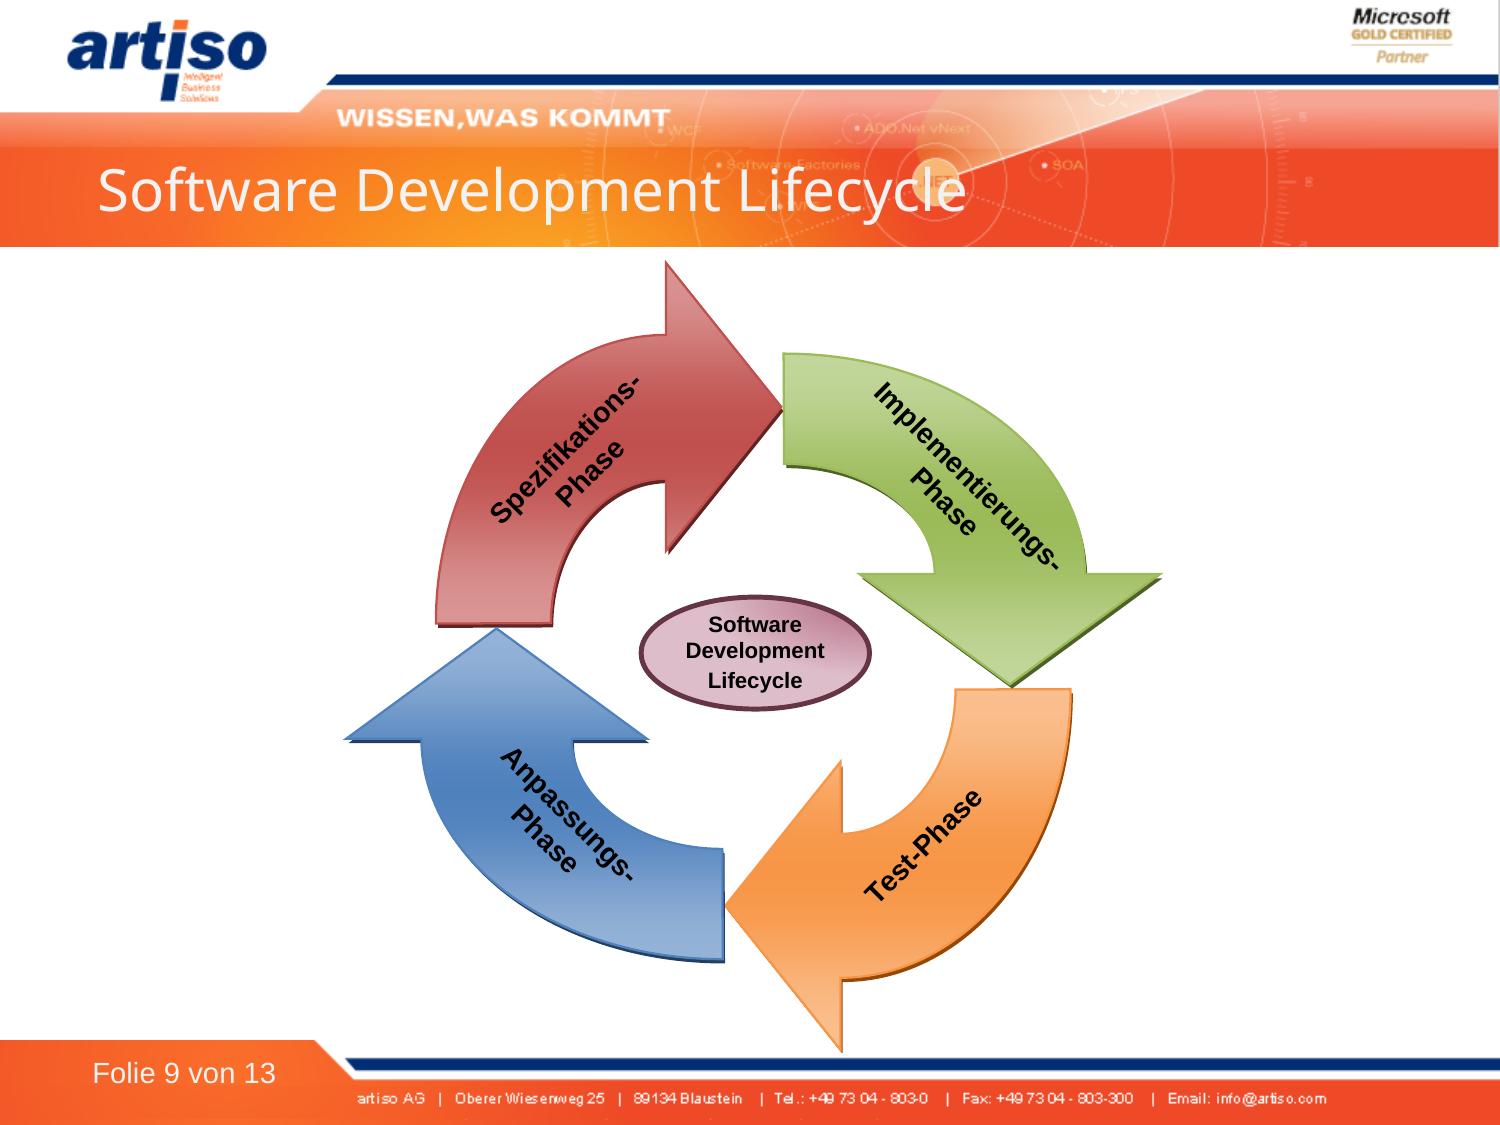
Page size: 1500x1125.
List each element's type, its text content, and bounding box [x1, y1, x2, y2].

picture [0, 0, 1500, 247]
title Software Development Lifecycle [81, 152, 1441, 224]
picture [0, 1040, 1500, 1125]
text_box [339, 256, 1167, 1055]
slide_number Folie 9 von 13 [0, 1046, 292, 1125]
